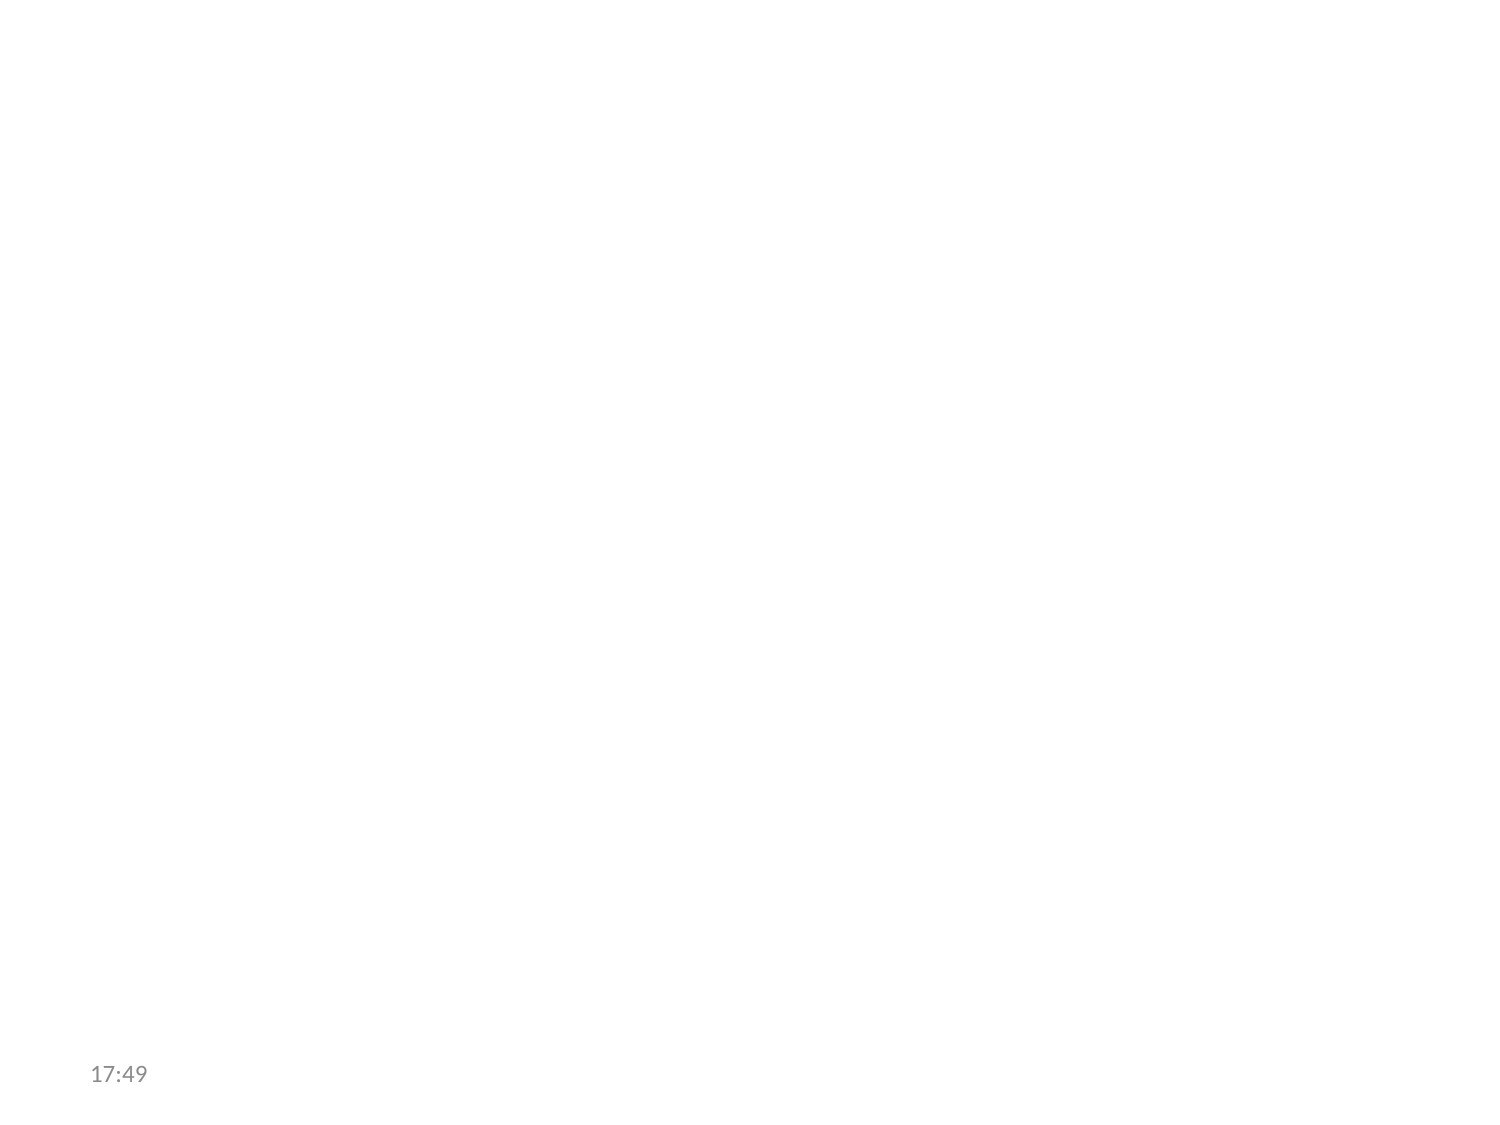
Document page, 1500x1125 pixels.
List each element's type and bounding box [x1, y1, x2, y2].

slide_number [75, 1042, 425, 1103]
